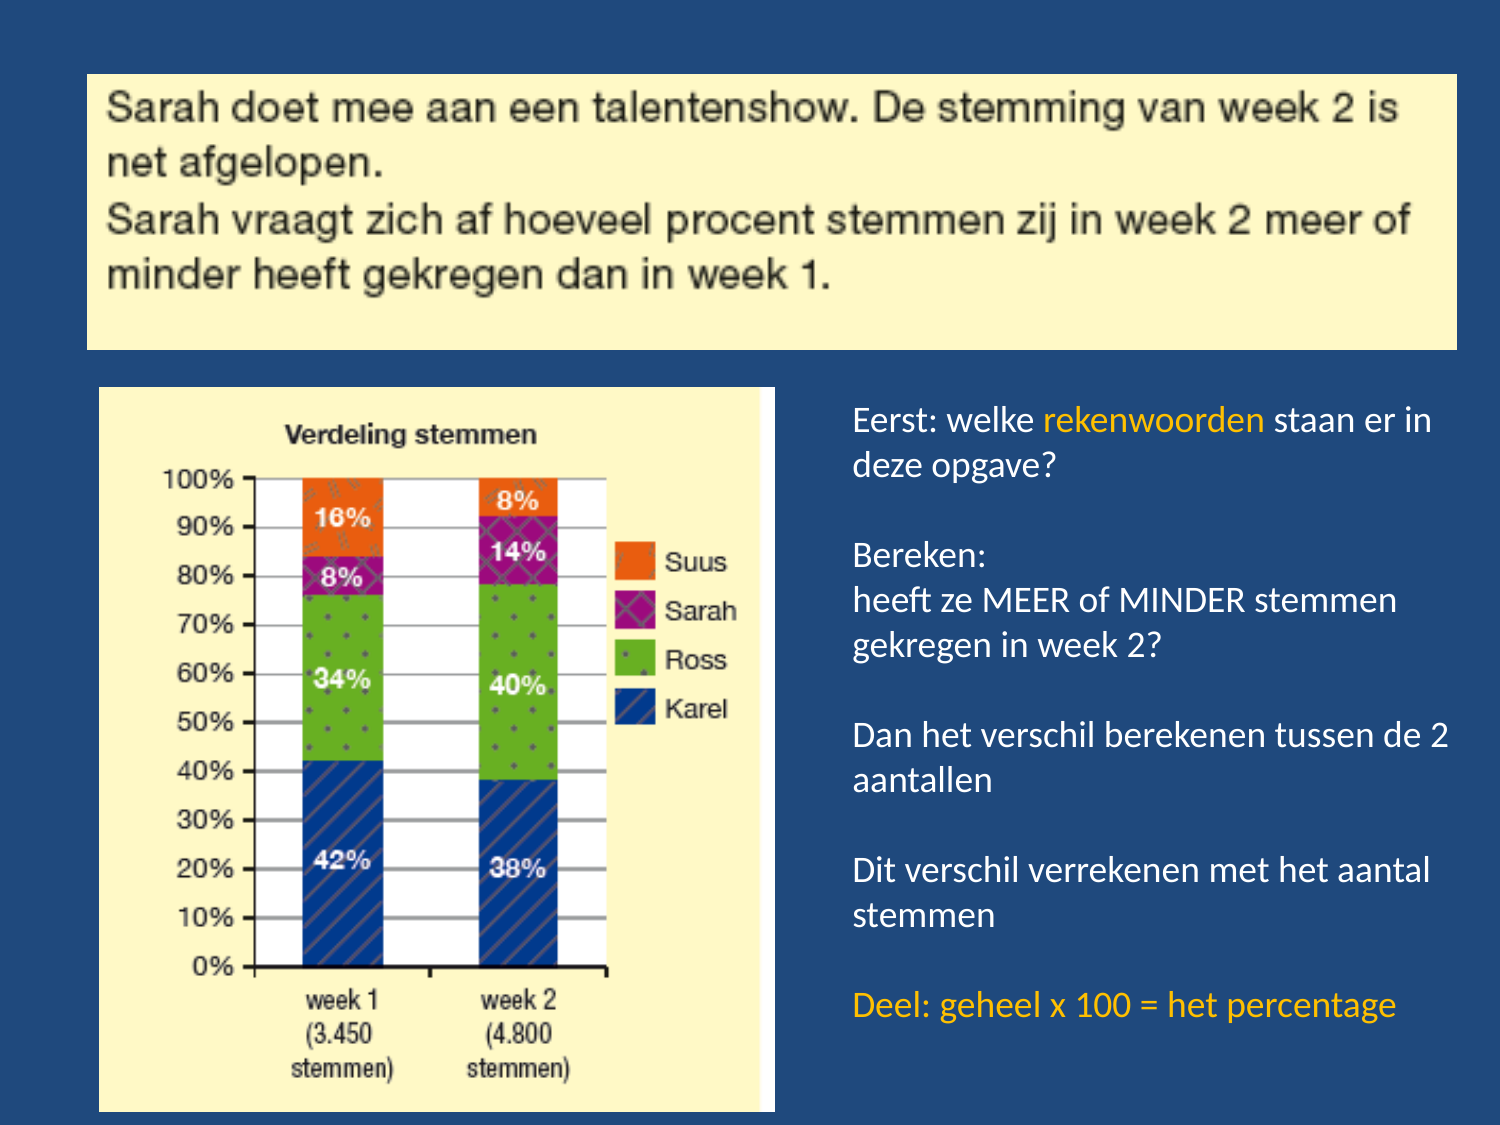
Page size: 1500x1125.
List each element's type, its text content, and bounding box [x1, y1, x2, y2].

picture [87, 74, 1457, 351]
picture [99, 387, 776, 1112]
text_box Eerst: welke rekenwoorden staan er in deze opgave? Bereken: heeft ze MEER of MINDER stemmen gekregen in week 2? Dan het verschil berekenen tussen de 2 aantallen Dit verschil verrekenen met het aantal stemmen Deel: geheel x 100 = het percentage [837, 387, 1500, 1078]
